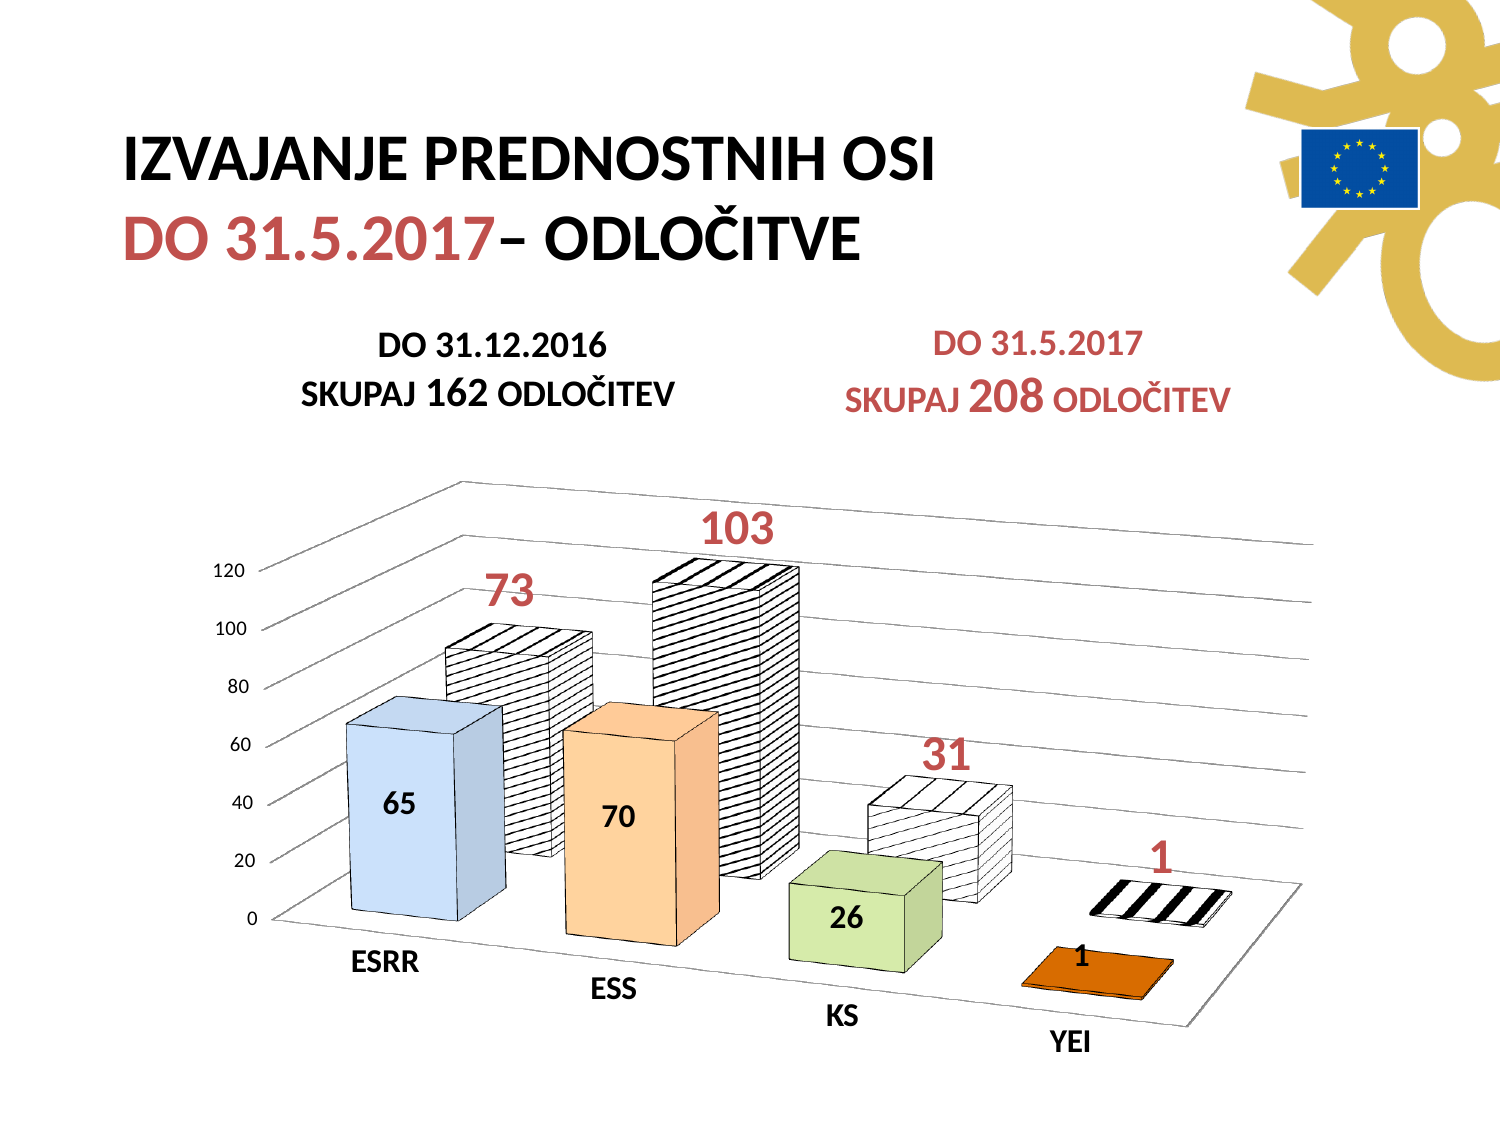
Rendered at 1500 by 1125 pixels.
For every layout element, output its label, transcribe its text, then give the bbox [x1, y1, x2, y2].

picture [1235, 75, 1500, 372]
chart [79, 372, 1500, 1076]
text_box DO 31.12.2016 SKUPAJ 162 ODLOČITEV [286, 312, 699, 371]
text_box [0, 0, 1500, 75]
text_box DO 31.5.2017 SKUPAJ 208 ODLOČITEV [829, 310, 1255, 371]
text_box IZVAJANJE PREDNOSTNIH OSI DO 31.5.2017– ODLOČITVE [107, 106, 1422, 281]
